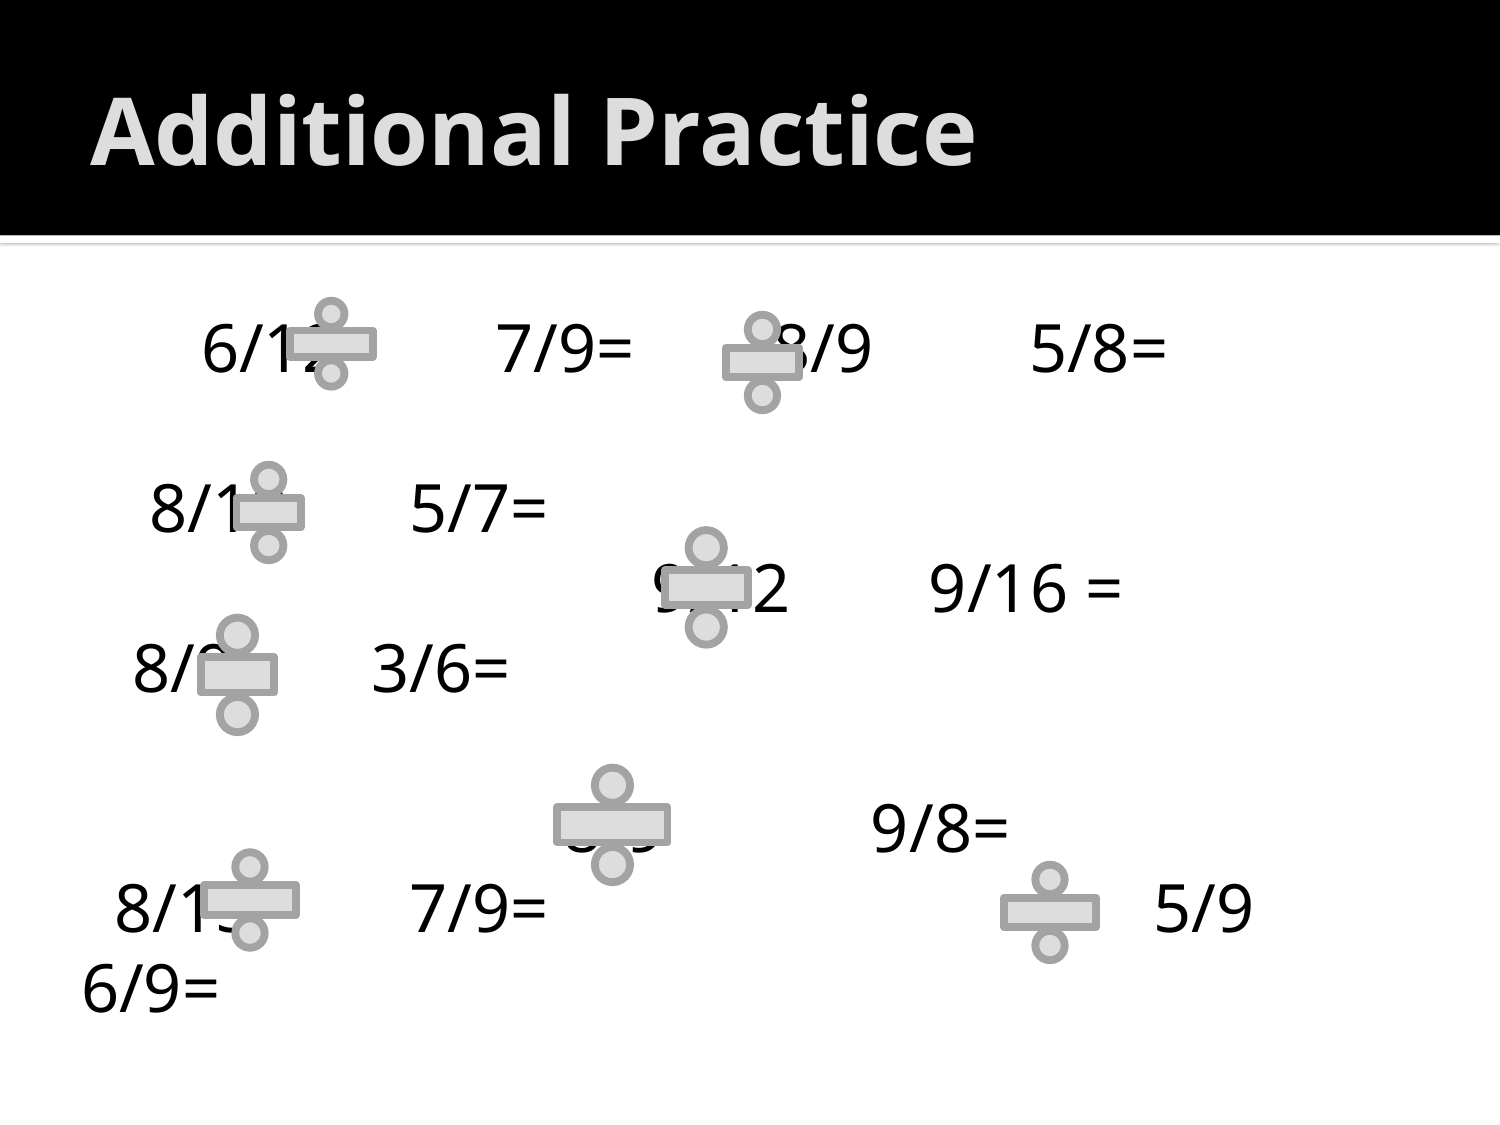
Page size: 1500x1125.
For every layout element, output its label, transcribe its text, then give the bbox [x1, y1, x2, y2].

list 6/12 7/9= 8/9 5/8= 8/10 5/7= 9/12 9/16 = 8/9 3/6= 8/9 9/8= 8/13 7/9= 5/9 6/9= [0, 291, 1425, 1088]
text_box [722, 310, 803, 415]
title Additional Practice [75, 25, 1425, 231]
text_box [661, 526, 752, 649]
text_box [200, 848, 300, 952]
text_box [233, 460, 305, 565]
text_box [1000, 860, 1100, 965]
text_box [197, 613, 278, 737]
text_box [286, 296, 377, 391]
text_box [553, 763, 671, 887]
